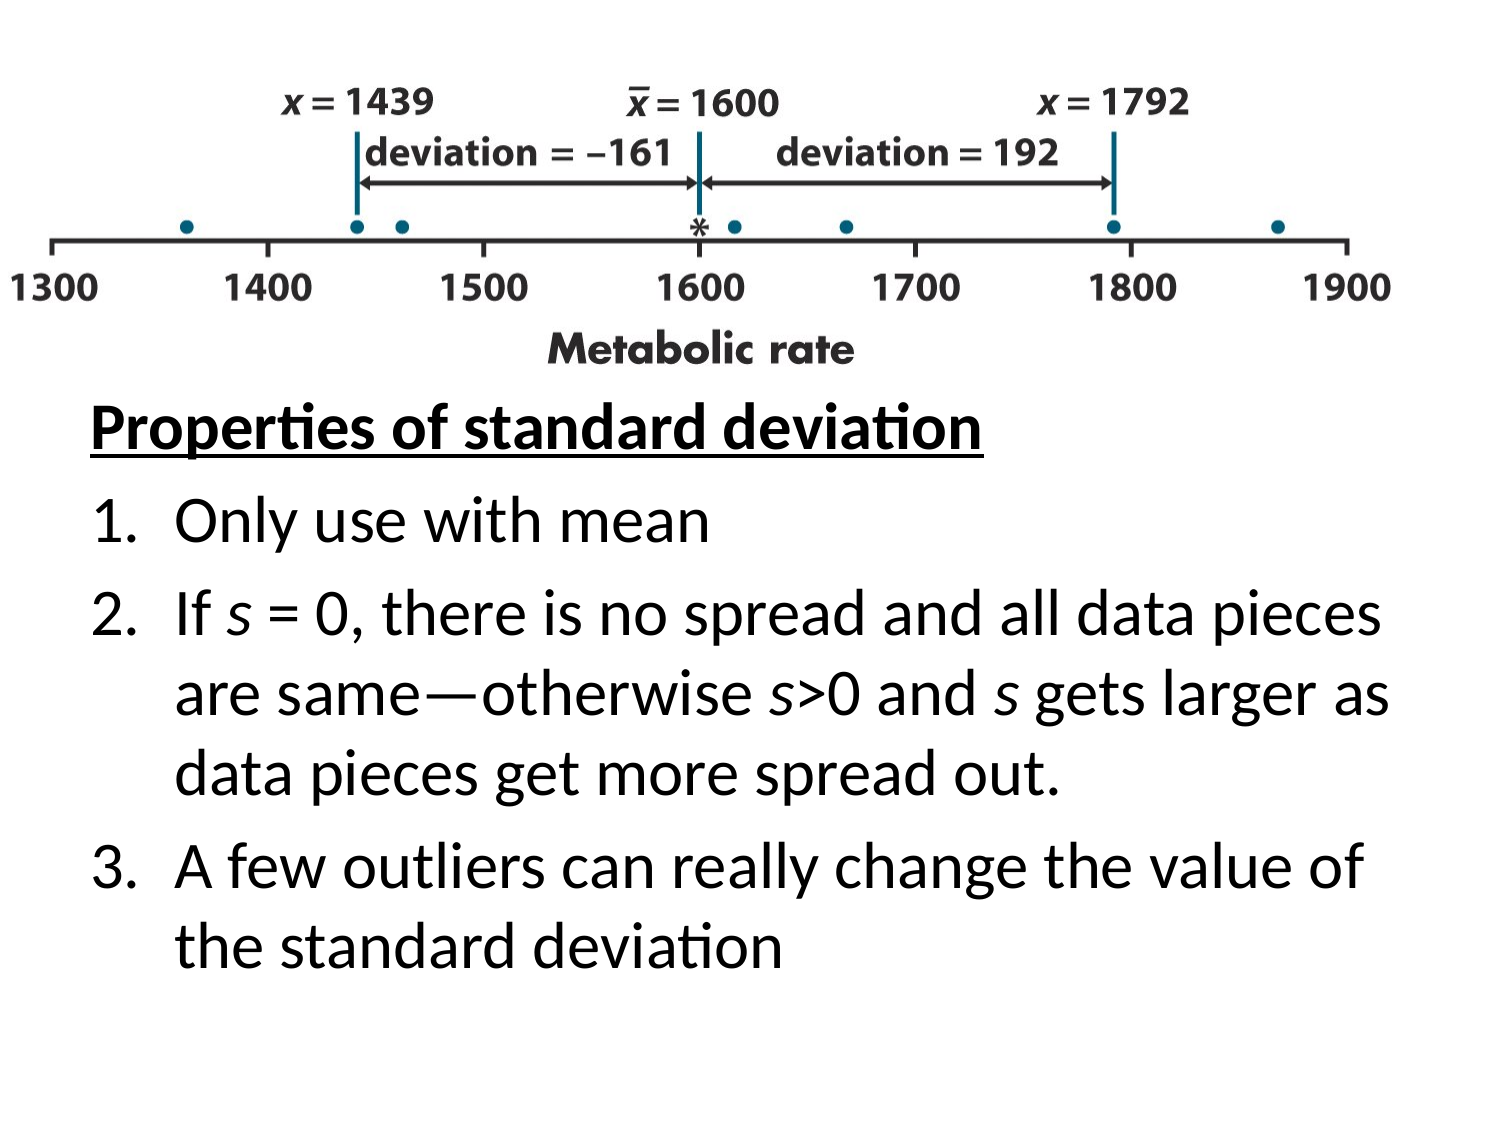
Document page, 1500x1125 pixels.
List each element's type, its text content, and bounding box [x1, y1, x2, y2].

picture [0, 62, 1401, 385]
list Properties of standard deviation Only use with mean If s = 0, there is no spread and all data pieces are same—otherwise s>0 and s gets larger as data pieces get more spread out. A few outliers can really change the value of the standard deviation [75, 375, 1425, 1005]
